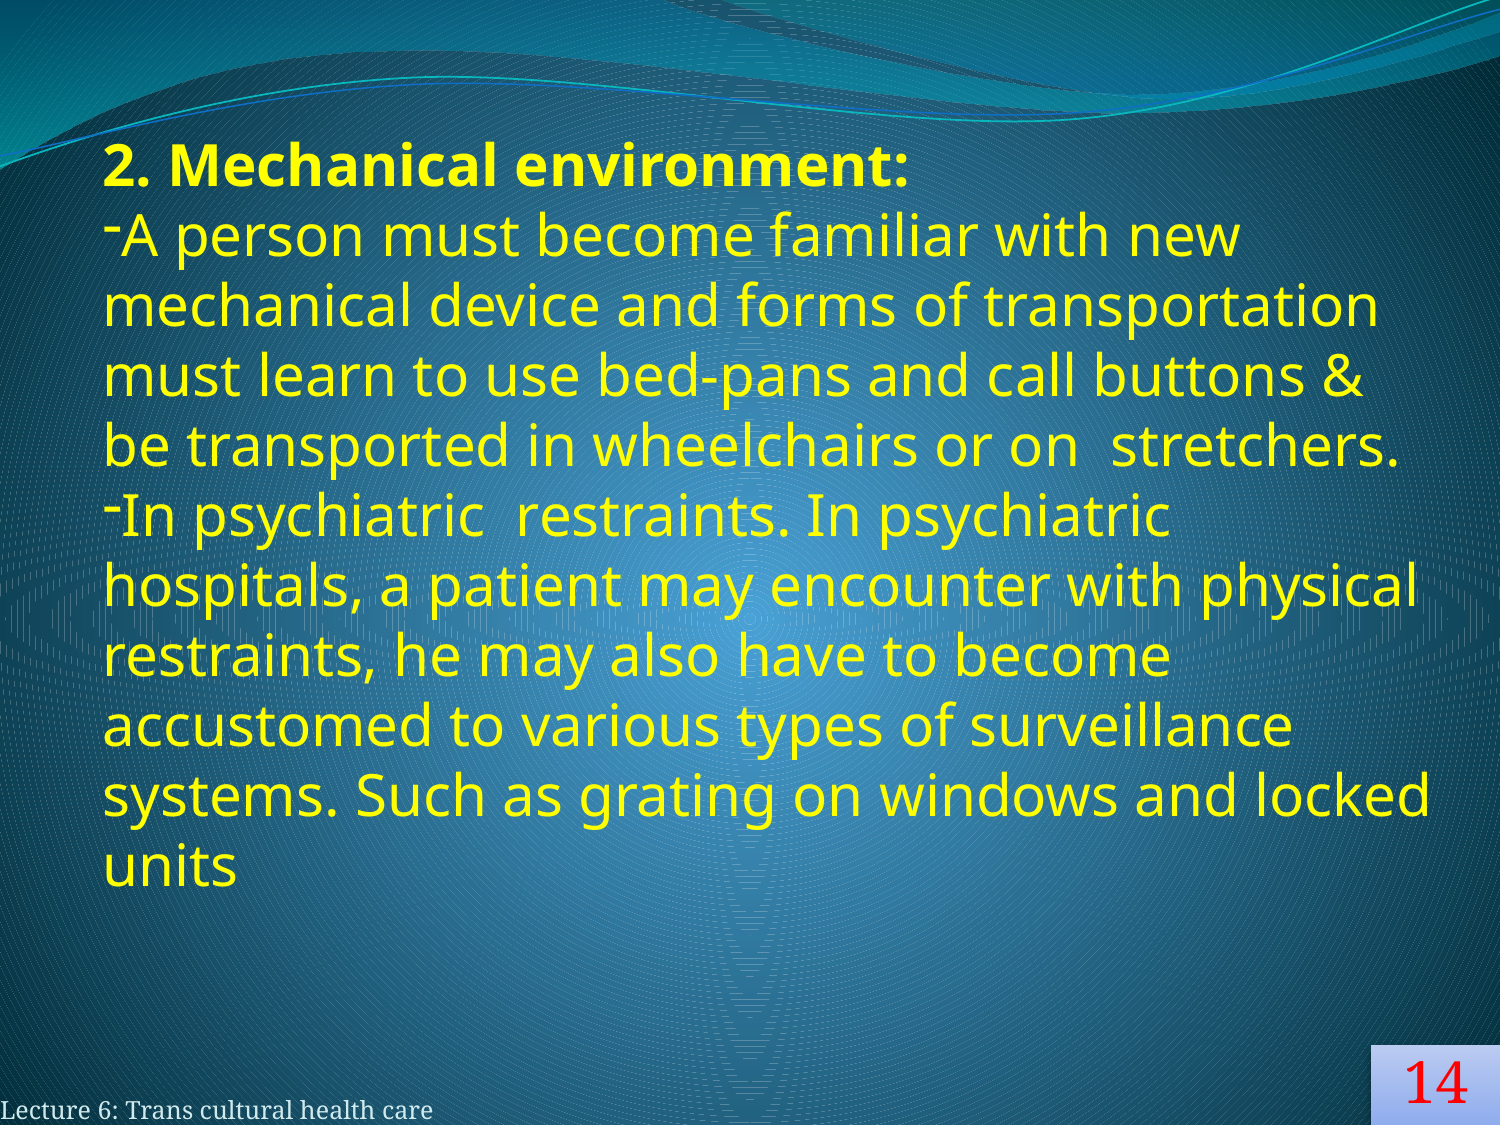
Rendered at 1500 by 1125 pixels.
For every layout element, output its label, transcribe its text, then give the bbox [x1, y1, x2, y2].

text_box 2. Mechanical environment: A person must become familiar with new mechanical device and forms of transportation must learn to use bed-pans and call buttons & be transported in wheelchairs or on stretchers. In psychiatric restraints. In psychiatric hospitals, a patient may encounter with physical restraints, he may also have to become accustomed to various types of surveillance systems. Such as grating on windows and locked units [87, 120, 1450, 906]
slide_number 14 [1371, 1045, 1500, 1125]
footer Lecture 6: Trans cultural health care [0, 1065, 475, 1125]
